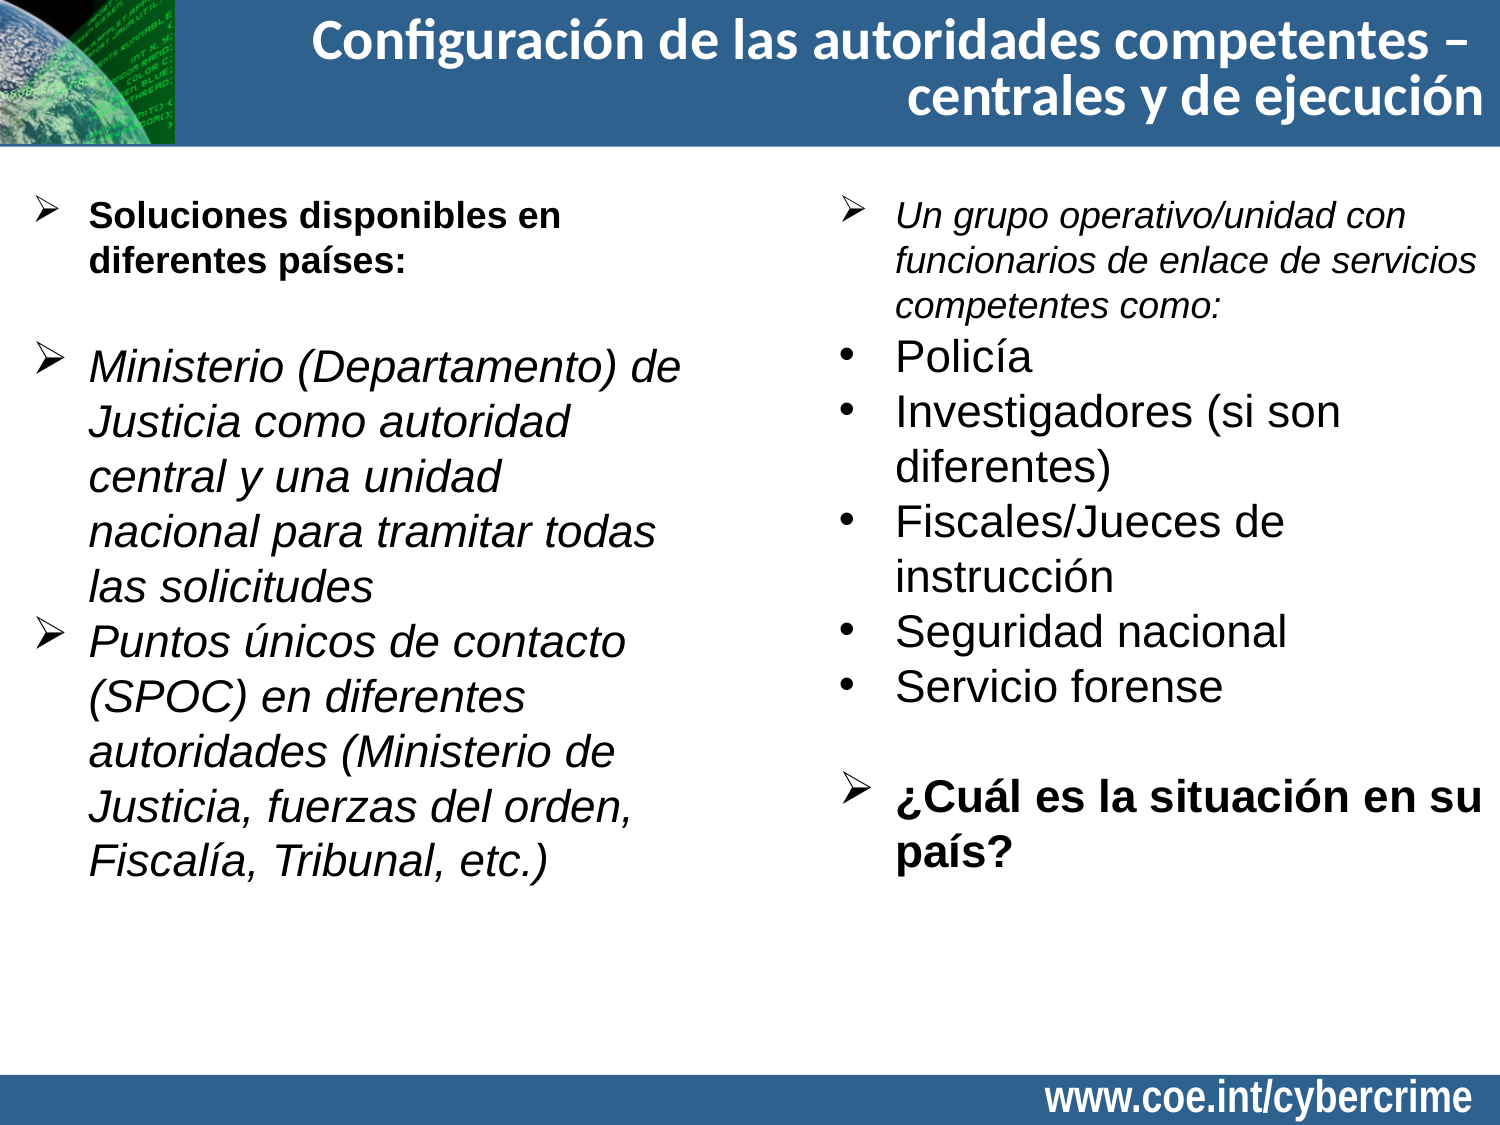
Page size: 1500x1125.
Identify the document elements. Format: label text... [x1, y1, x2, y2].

text_box [0, 1073, 1030, 1125]
text_box Configuración de las autoridades competentes – centrales y de ejecución [177, 0, 1500, 149]
text_box www.coe.int/cybercrime [1030, 1059, 1500, 1125]
text_box Un grupo operativo/unidad con funcionarios de enlace de servicios competentes como: Policía Investigadores (si son diferentes) Fiscales/Jueces de instrucción Seguridad nacional Servicio forense ¿Cuál es la situación en su país? [824, 183, 1500, 939]
text_box Soluciones disponibles en diferentes países: Ministerio (Departamento) de Justicia como autoridad central y una unidad nacional para tramitar todas las solicitudes Puntos únicos de contacto (SPOC) en diferentes autoridades (Ministerio de Justicia, fuerzas del orden, Fiscalía, Tribunal, etc.) [17, 183, 701, 894]
picture [0, 0, 175, 144]
